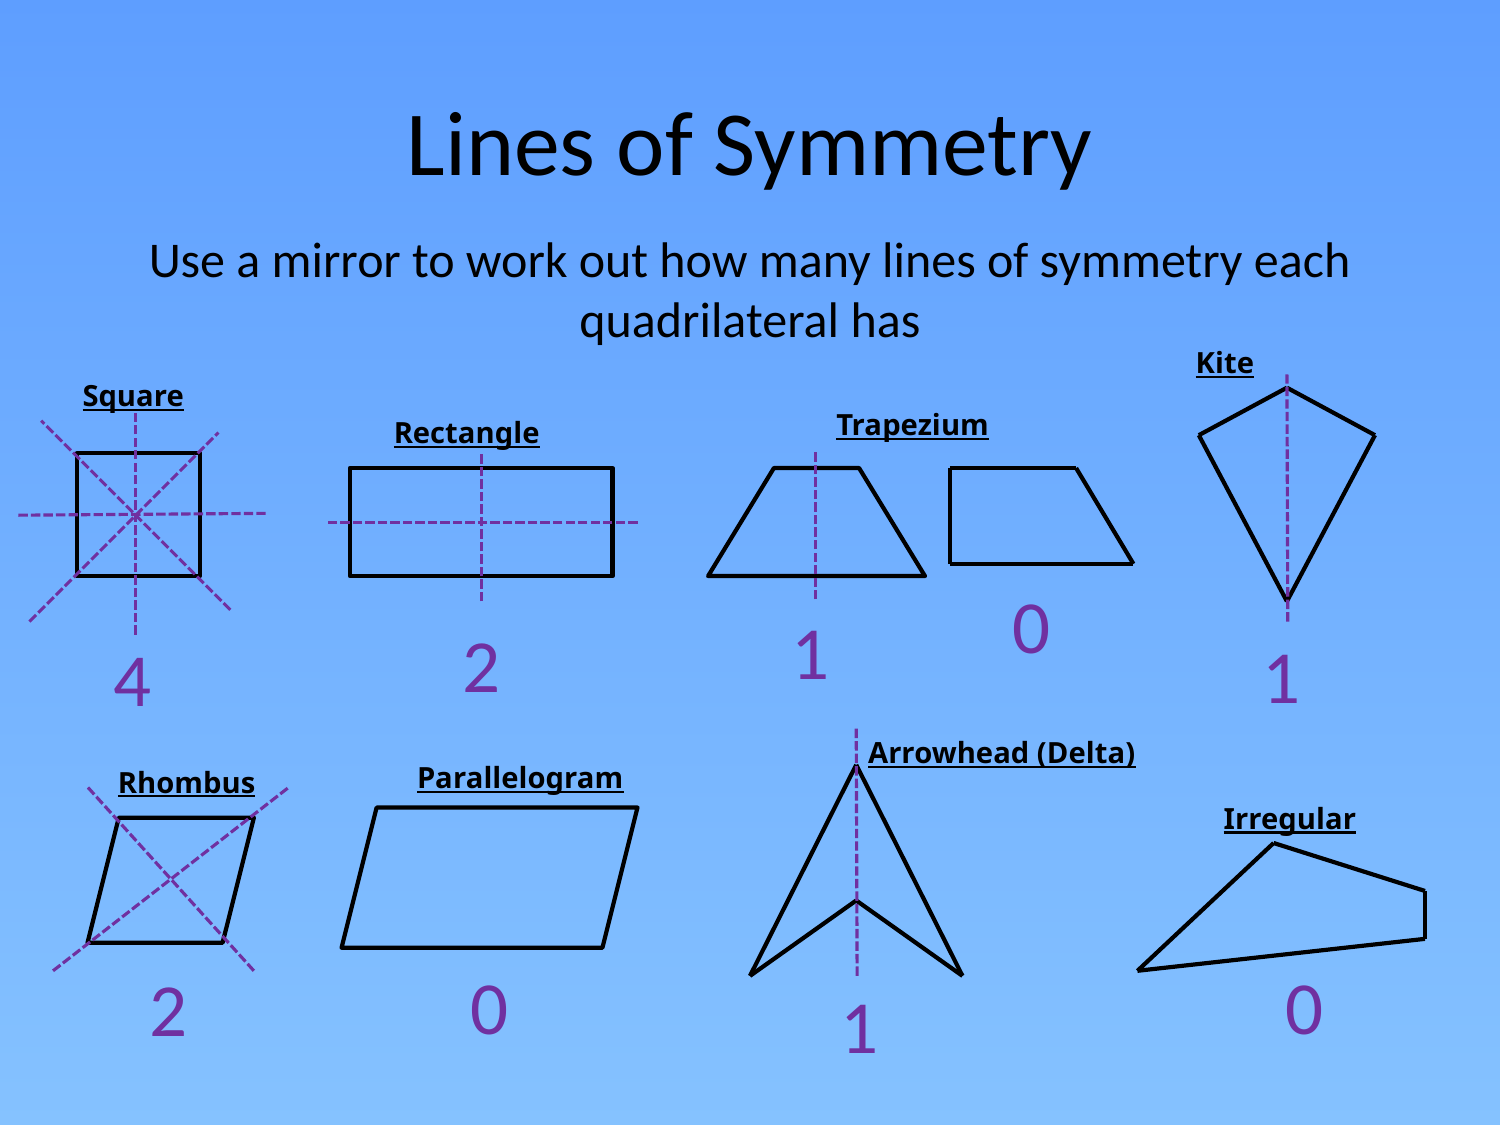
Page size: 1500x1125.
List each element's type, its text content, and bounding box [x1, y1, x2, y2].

text_box 2 [123, 980, 213, 1060]
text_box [52, 786, 290, 971]
text_box Parallelogram [402, 752, 815, 803]
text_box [1293, 387, 1376, 602]
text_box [40, 420, 131, 430]
text_box 2 [436, 609, 526, 715]
text_box Rectangle [378, 407, 767, 457]
text_box 1 [814, 983, 904, 1076]
text_box [348, 466, 476, 521]
text_box [348, 531, 476, 578]
text_box Irregular [1208, 792, 1500, 843]
text_box [706, 465, 811, 579]
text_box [949, 467, 1134, 565]
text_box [749, 764, 850, 977]
text_box Arrowhead (Delta) [858, 727, 1191, 777]
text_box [140, 524, 219, 622]
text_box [140, 432, 219, 511]
text_box 0 [445, 952, 534, 1057]
text_box Trapezium [821, 398, 1193, 449]
text_box Rhombus [103, 756, 429, 807]
text_box 4 [88, 630, 177, 729]
text_box Kite [1180, 337, 1500, 387]
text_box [140, 420, 231, 511]
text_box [1198, 387, 1281, 602]
text_box Use a mirror to work out how many lines of symmetry each quadrilateral has [0, 219, 1500, 355]
text_box [820, 465, 927, 579]
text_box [862, 764, 963, 977]
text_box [223, 524, 231, 610]
text_box Square [67, 370, 393, 420]
text_box [485, 531, 615, 578]
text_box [1137, 842, 1426, 972]
text_box 0 [1260, 979, 1350, 1057]
text_box 0 [987, 572, 1077, 676]
title Lines of Symmetry [75, 45, 1425, 219]
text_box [29, 432, 131, 511]
text_box [339, 805, 640, 950]
text_box 1 [766, 597, 856, 702]
text_box 1 [1236, 621, 1326, 727]
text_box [29, 524, 131, 622]
text_box [485, 466, 615, 521]
